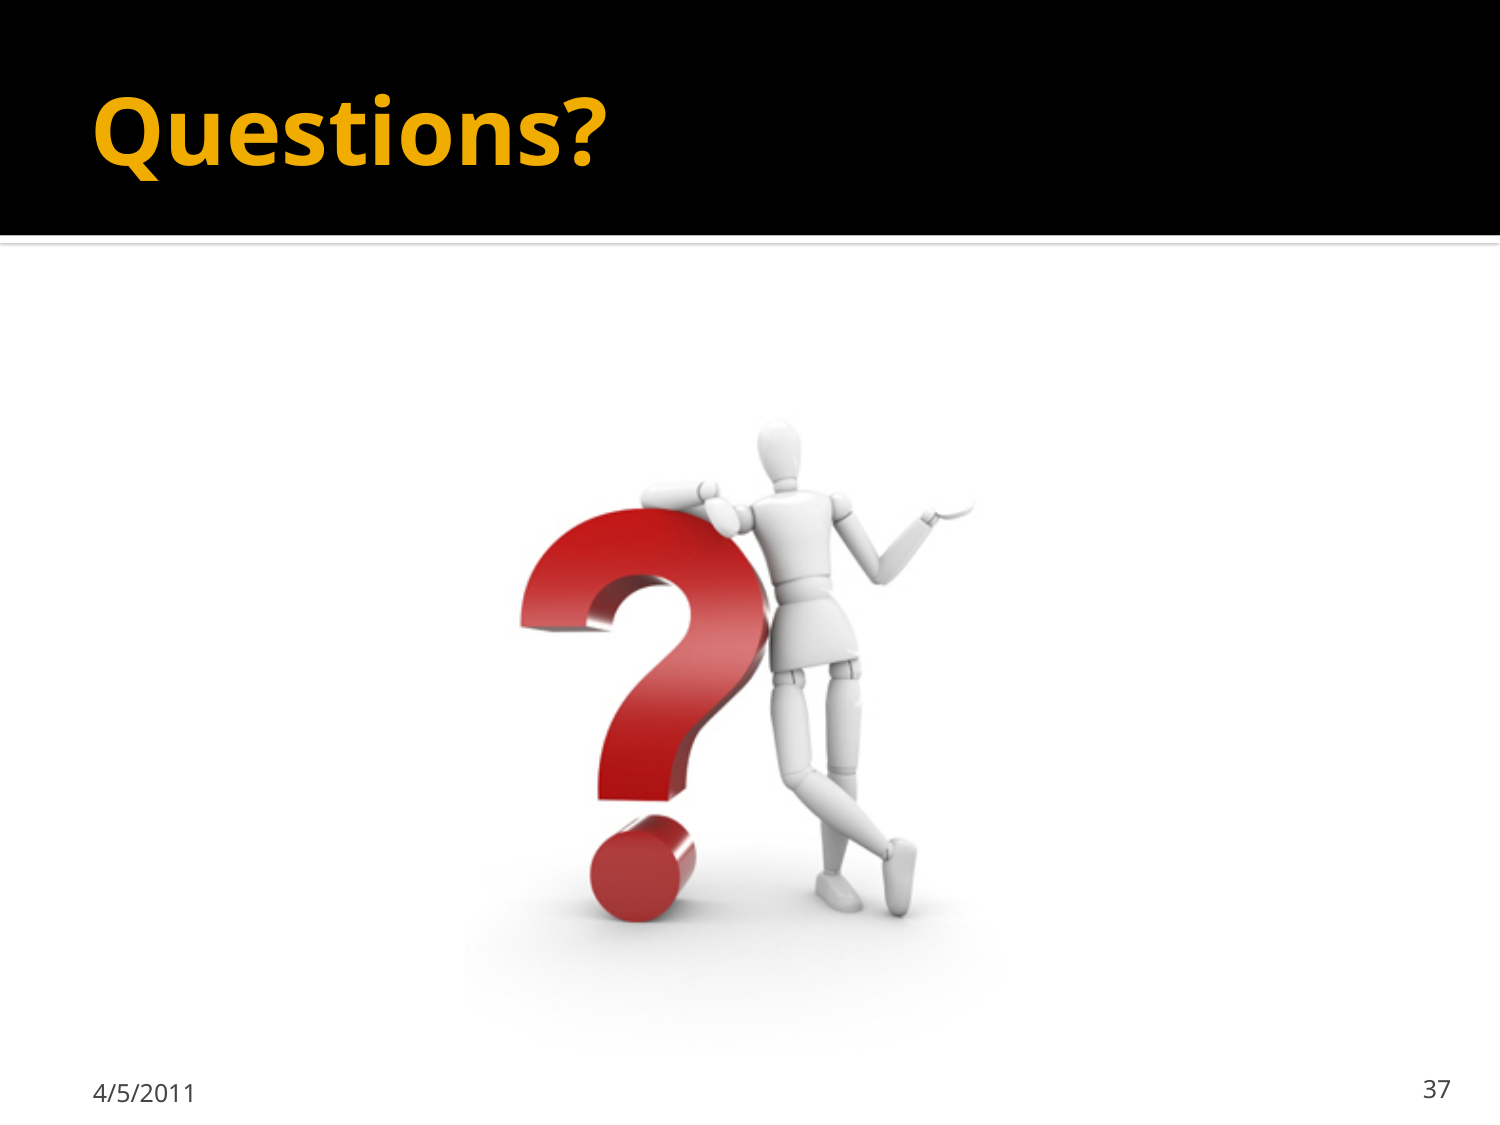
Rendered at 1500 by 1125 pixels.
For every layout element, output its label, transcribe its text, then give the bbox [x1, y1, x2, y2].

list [465, 291, 1035, 1050]
slide_number 37 [1345, 1062, 1467, 1108]
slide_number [75, 1062, 425, 1108]
title Questions? [75, 25, 1425, 231]
